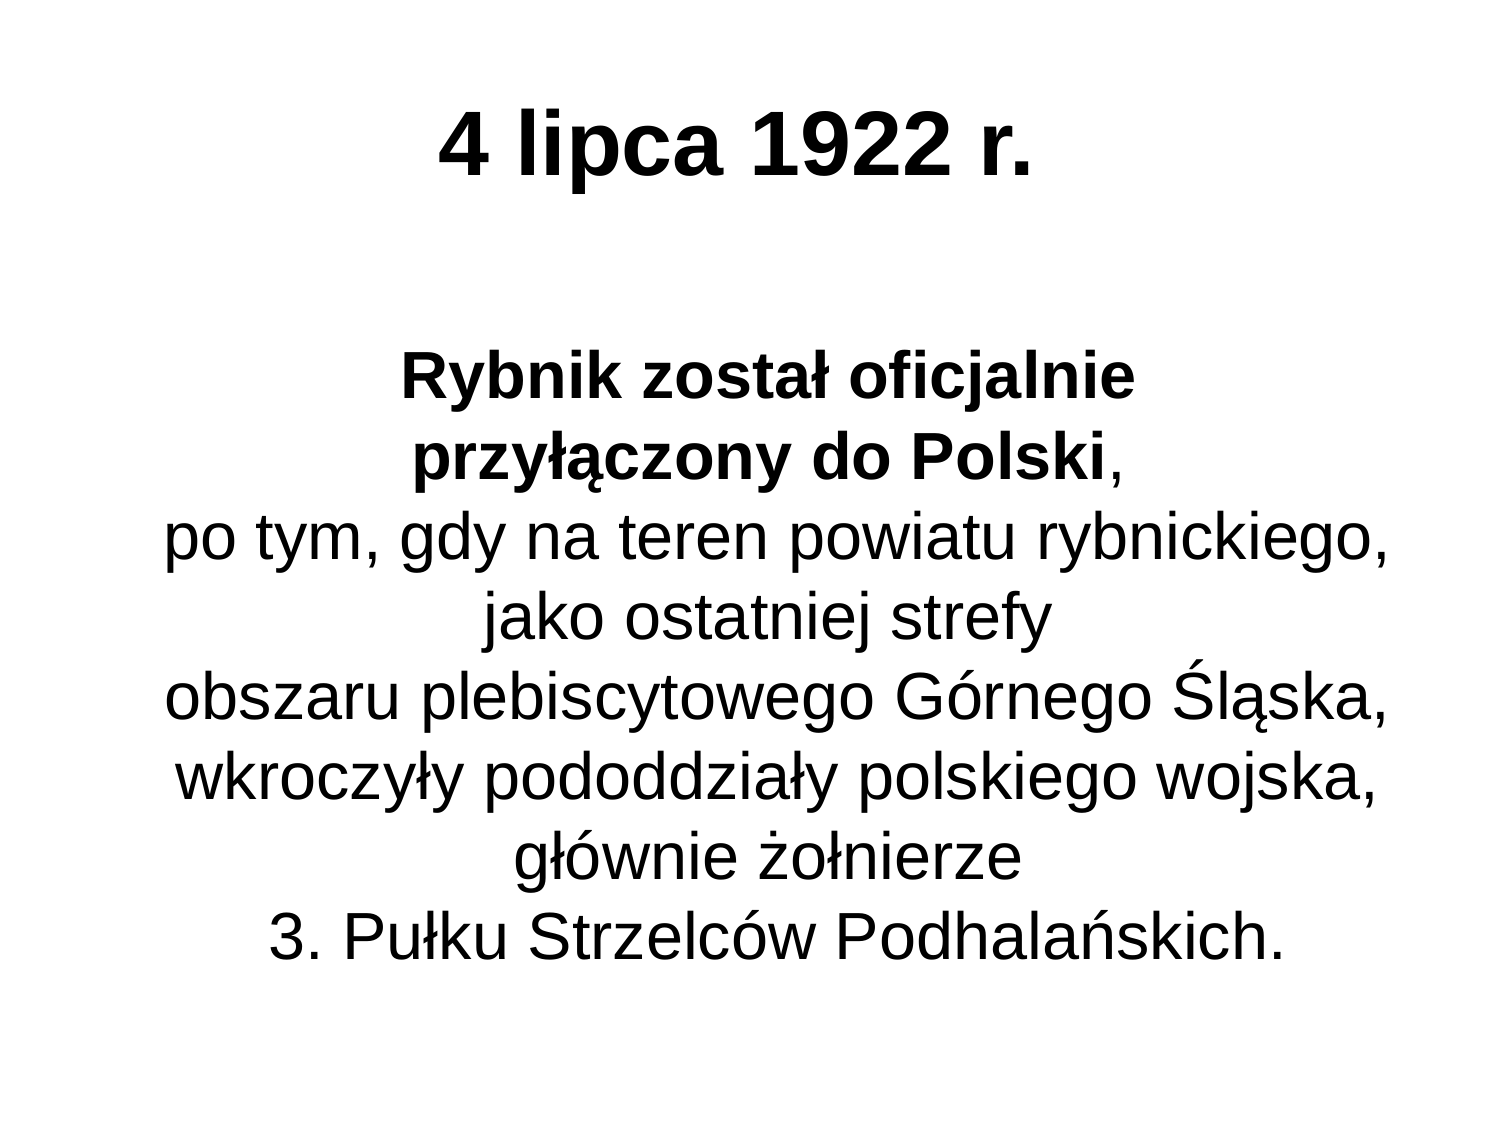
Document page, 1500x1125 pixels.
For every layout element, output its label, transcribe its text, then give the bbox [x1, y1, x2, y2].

text_box Rybnik został oficjalnie przyłączony do Polski, po tym, gdy na teren powiatu rybnickiego, jako ostatniej strefy obszaru plebiscytowego Górnego Śląska, wkroczyły pododdziały polskiego wojska, głównie żołnierze 3. Pułku Strzelców Podhalańskich. [37, 324, 1463, 1005]
text_box 4 lipca 1922 r. [74, 45, 1425, 233]
